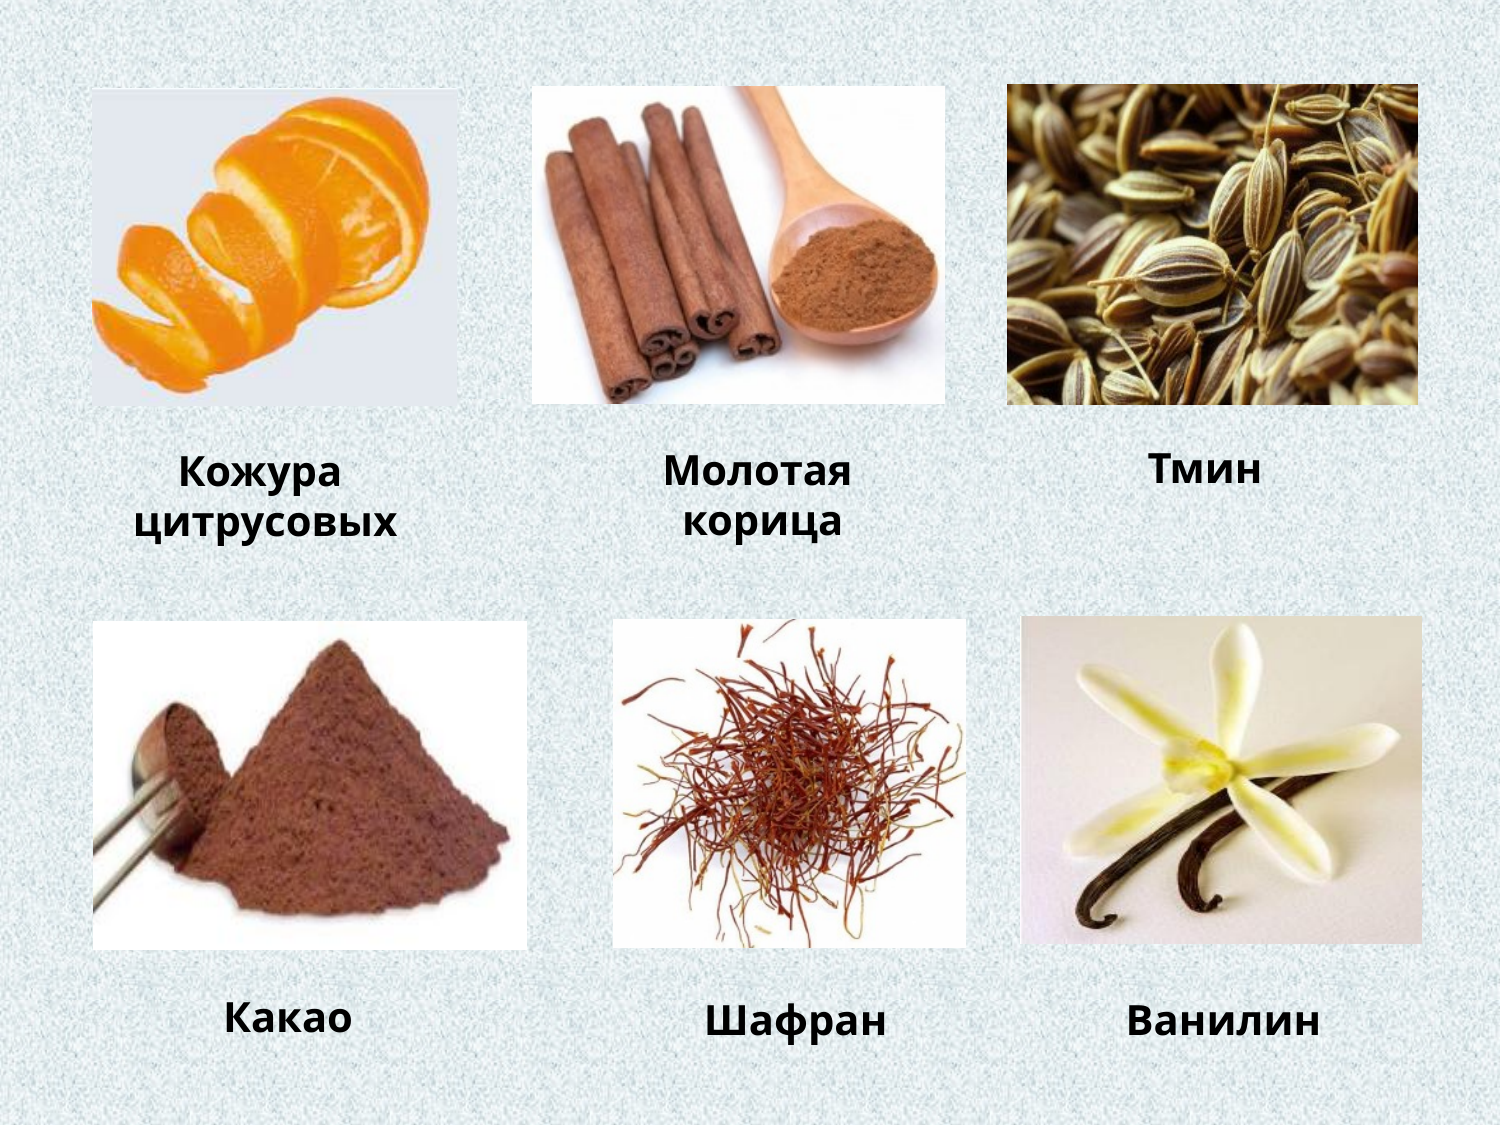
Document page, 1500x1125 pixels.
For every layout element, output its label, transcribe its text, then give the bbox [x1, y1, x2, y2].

picture [0, 0, 1500, 1125]
text_box Тмин [1132, 434, 1288, 500]
text_box Какао [208, 983, 407, 1048]
text_box Кожура цитрусовых [118, 437, 413, 553]
text_box Шафран [666, 986, 925, 1052]
text_box Ванилин [1110, 986, 1340, 1052]
text_box Молотая корица [647, 436, 868, 551]
